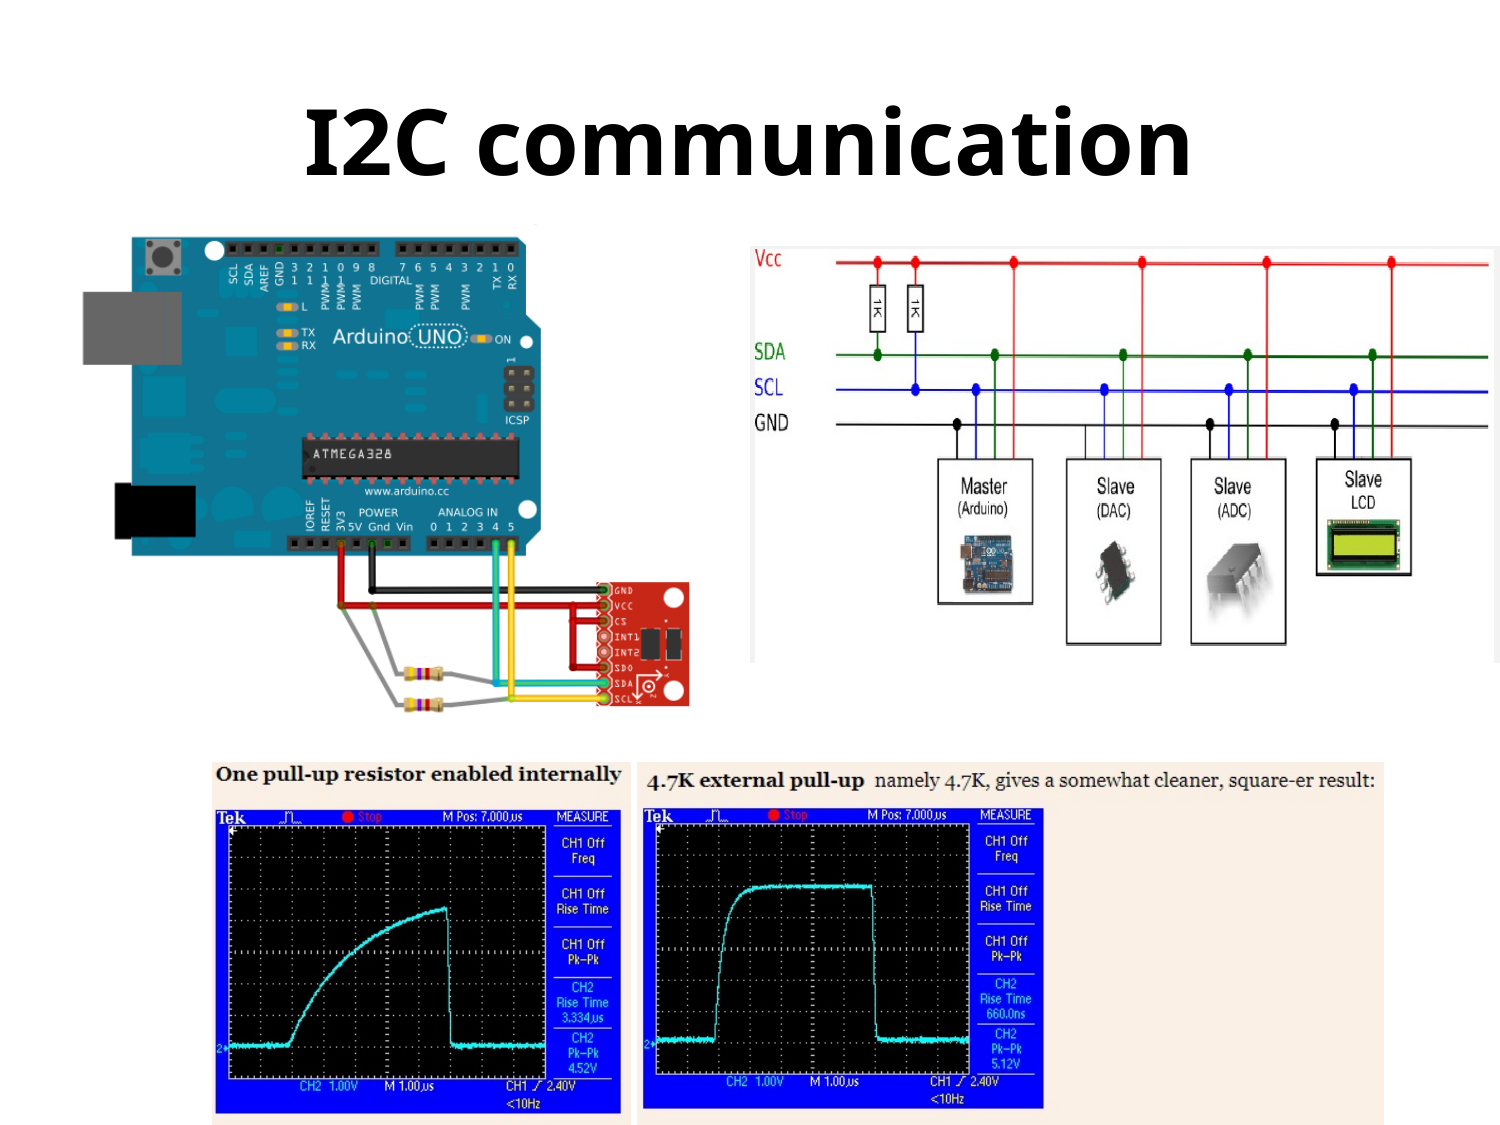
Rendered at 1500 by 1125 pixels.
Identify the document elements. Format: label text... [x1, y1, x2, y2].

title I2C communication [75, 45, 1425, 233]
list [212, 762, 631, 1125]
picture [749, 246, 1500, 663]
picture [74, 224, 706, 723]
picture [637, 762, 1384, 1125]
